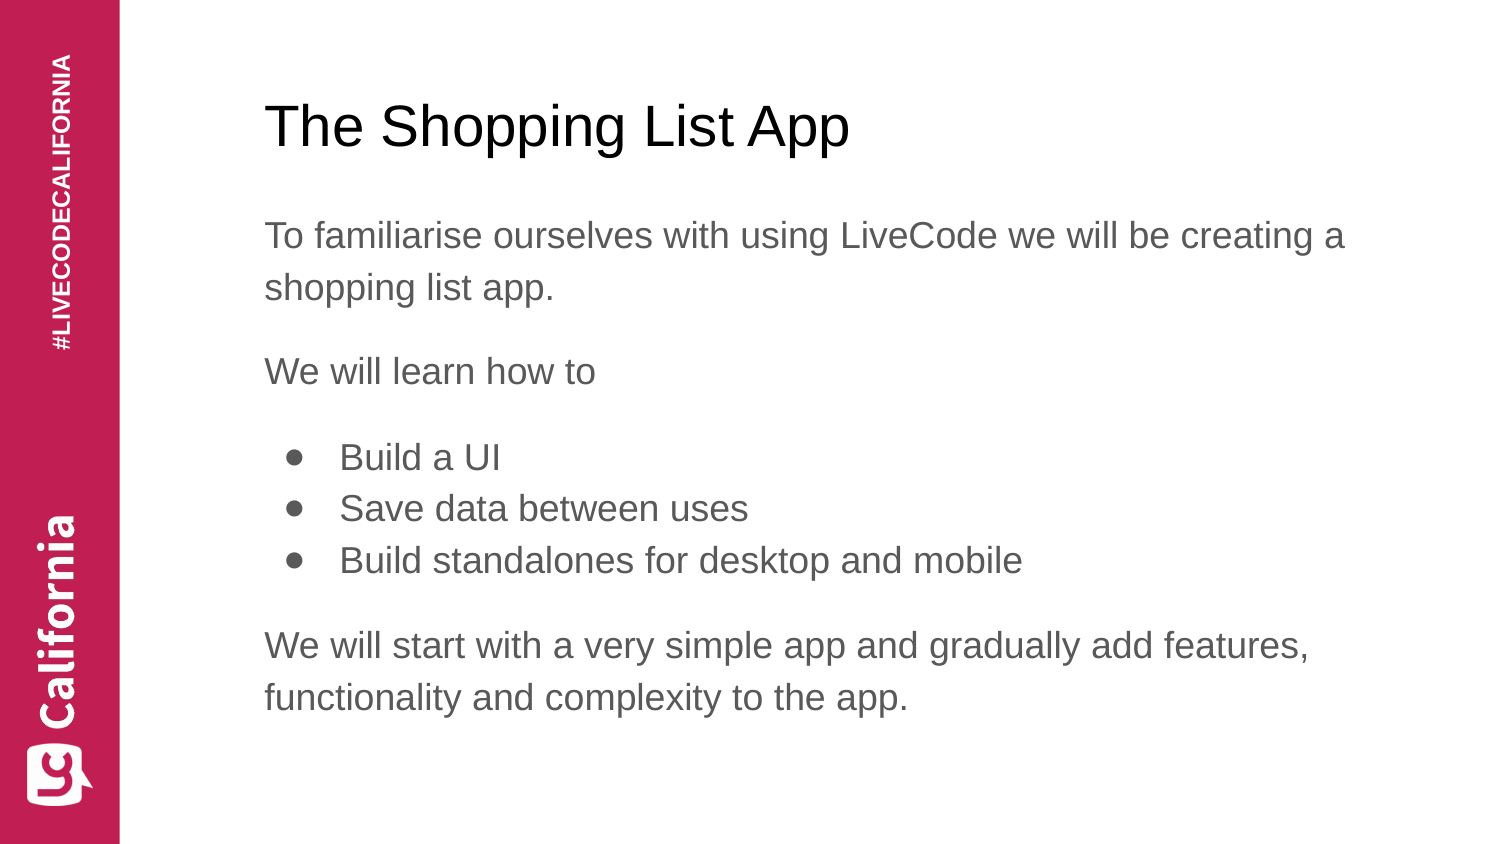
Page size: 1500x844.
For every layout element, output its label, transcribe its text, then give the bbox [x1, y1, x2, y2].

list To familiarise ourselves with using LiveCode we will be creating a shopping list app. We will learn how to Build a UI Save data between uses Build standalones for desktop and mobile We will start with a very simple app and gradually add features, functionality and complexity to the app. [249, 189, 1417, 778]
picture [0, 0, 120, 844]
title The Shopping List App [249, 72, 1417, 167]
